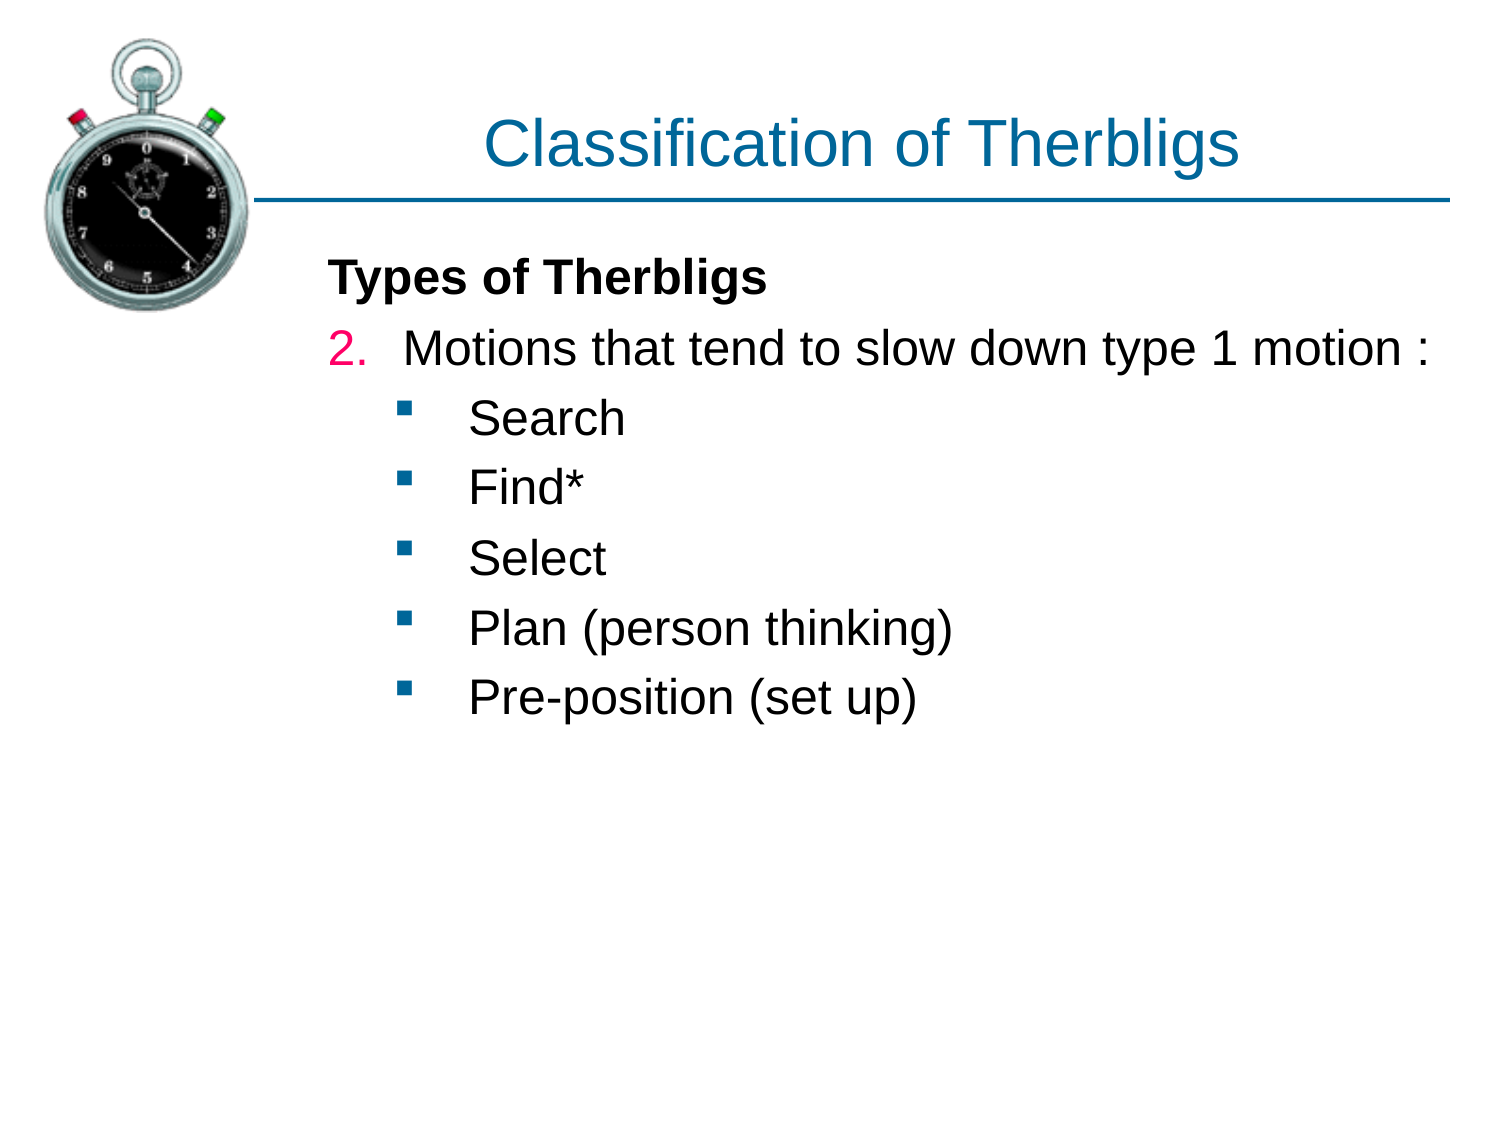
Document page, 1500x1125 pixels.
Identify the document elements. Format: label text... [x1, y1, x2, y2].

picture [37, 37, 254, 313]
list Types of Therbligs Motions that tend to slow down type 1 motion : Search Find* Select Plan (person thinking) Pre-position (set up) [312, 237, 1450, 1075]
title Classification of Therbligs [275, 37, 1450, 188]
